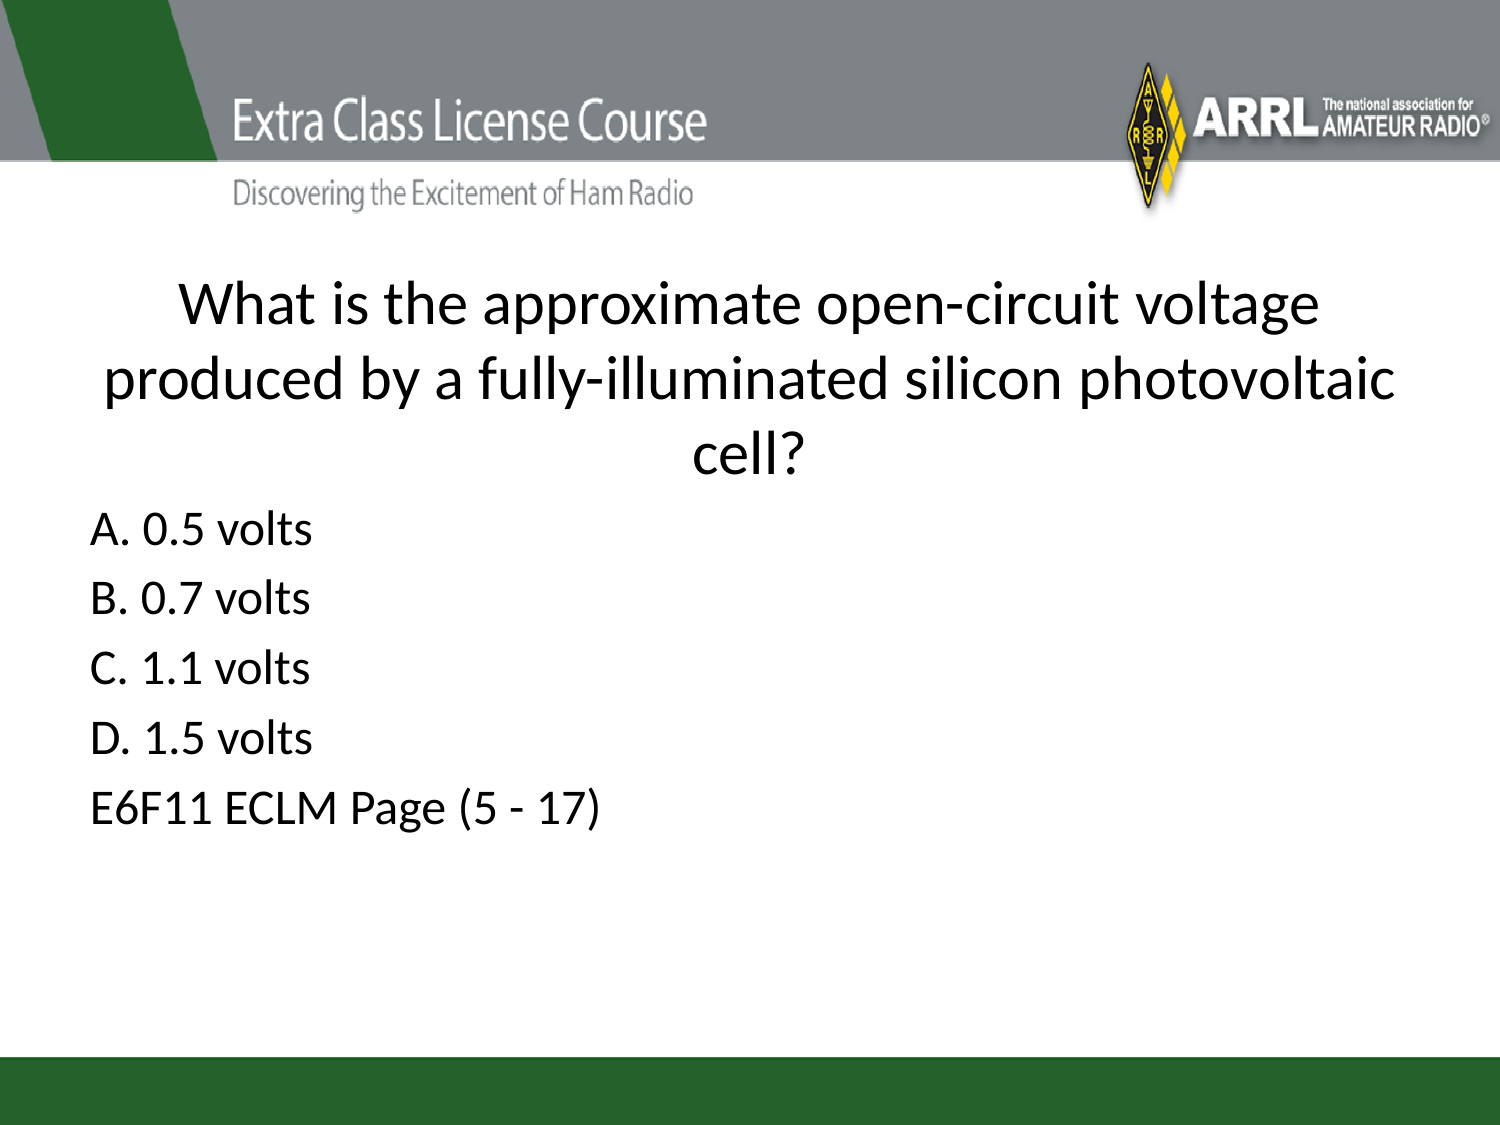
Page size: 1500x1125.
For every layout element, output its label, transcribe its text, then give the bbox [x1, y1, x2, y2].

title What is the approximate open-circuit voltage produced by a fully-illuminated silicon photovoltaic cell? [75, 254, 1425, 435]
list A. 0.5 volts B. 0.7 volts C. 1.1 volts D. 1.5 volts E6F11 ECLM Page (5 - 17) [75, 487, 1425, 1005]
picture [0, 0, 1500, 1125]
